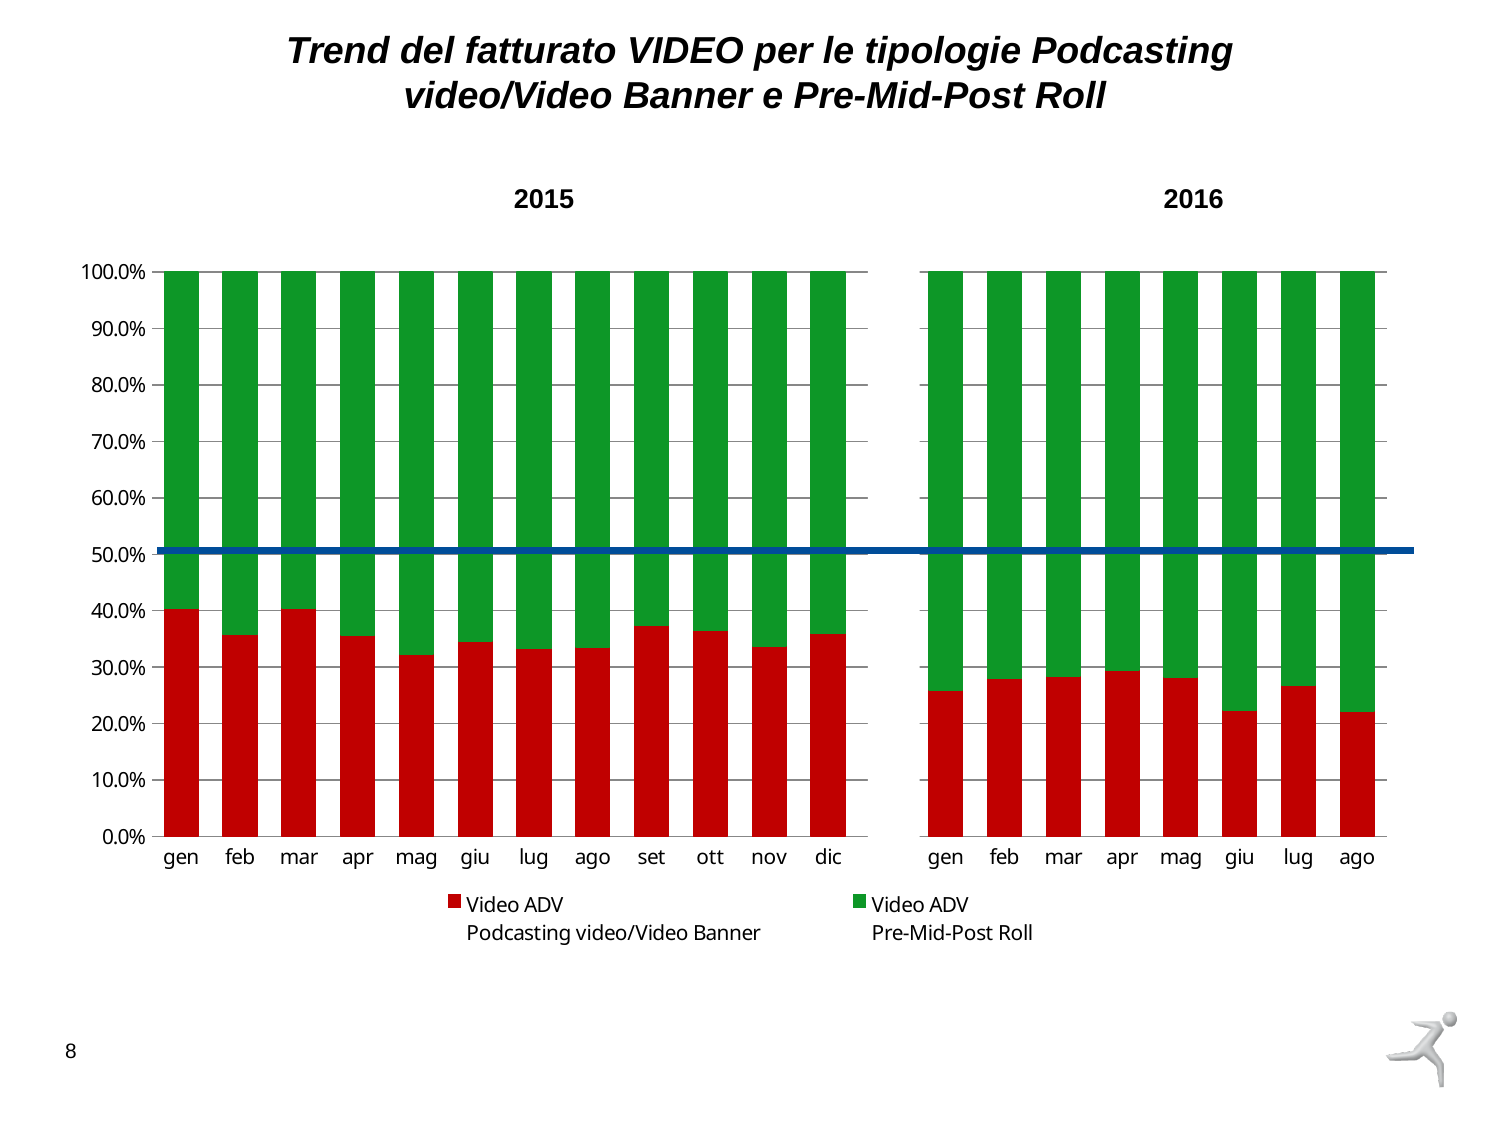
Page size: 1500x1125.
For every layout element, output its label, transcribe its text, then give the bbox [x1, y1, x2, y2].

picture [1366, 990, 1476, 1109]
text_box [52, 173, 1415, 965]
text_box Trend del fatturato VIDEO per le tipologie Podcasting video/Video Banner e Pre-Mid-Post Roll [206, 18, 1315, 124]
